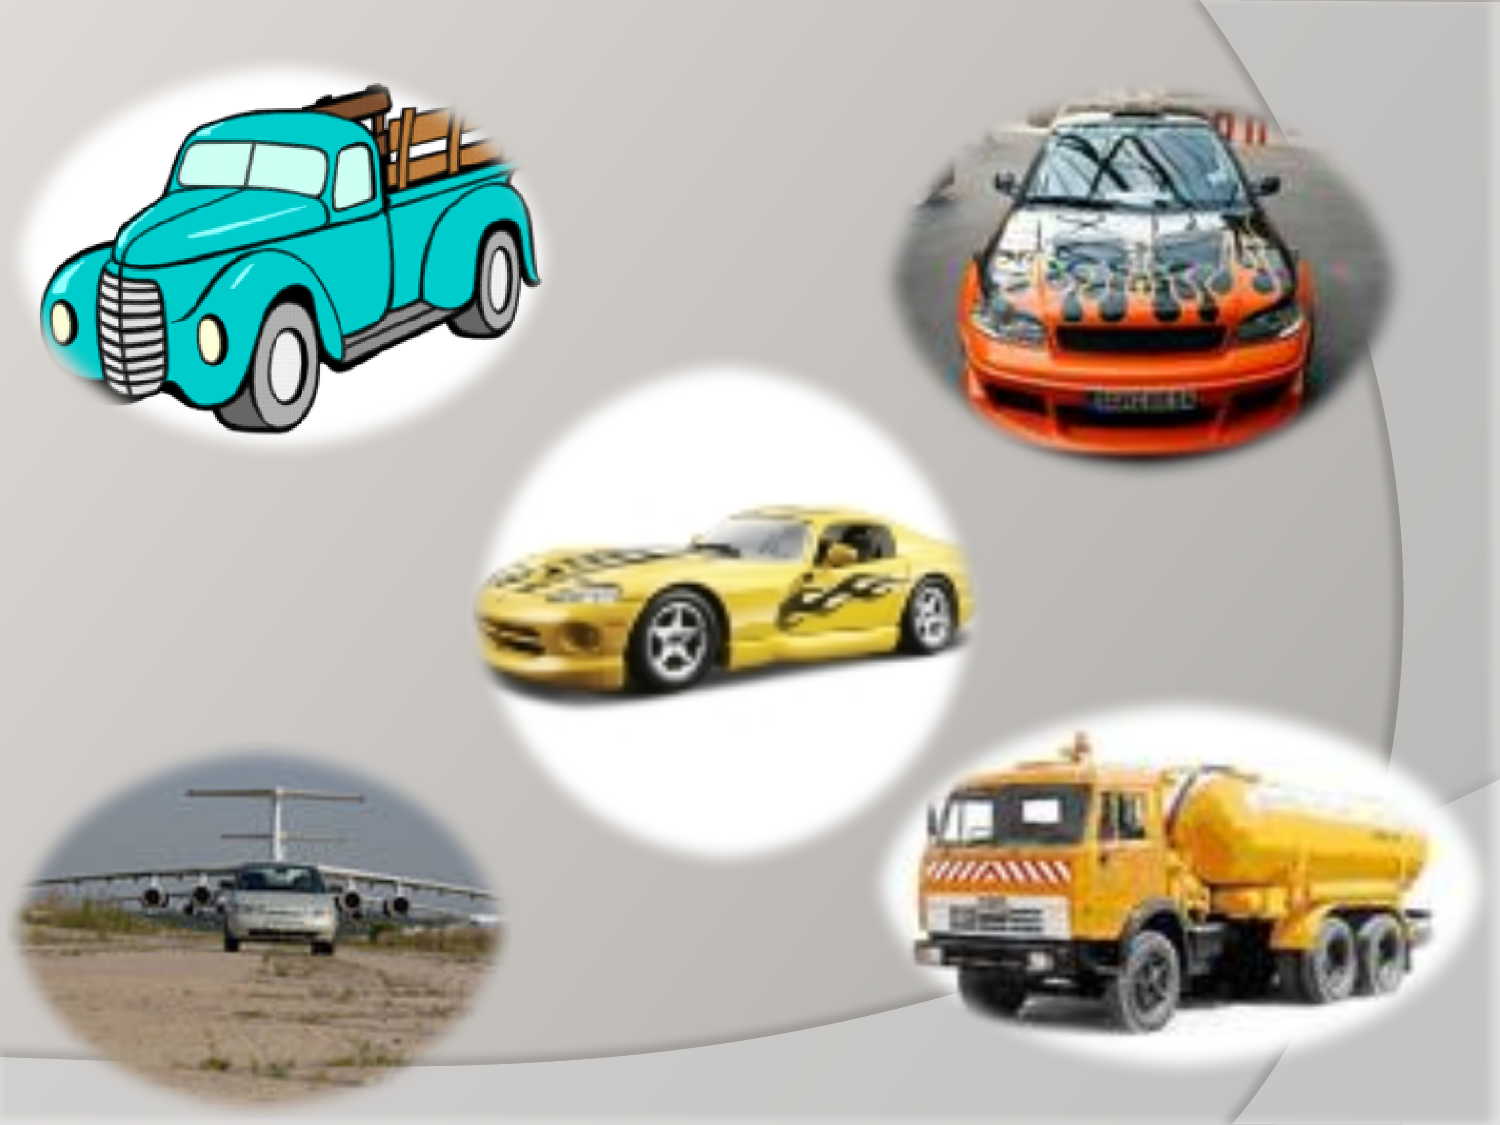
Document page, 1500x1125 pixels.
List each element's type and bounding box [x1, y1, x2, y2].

picture [0, 733, 519, 1125]
picture [462, 349, 988, 876]
picture [0, 49, 563, 465]
picture [874, 78, 1413, 485]
list [862, 687, 1500, 1083]
